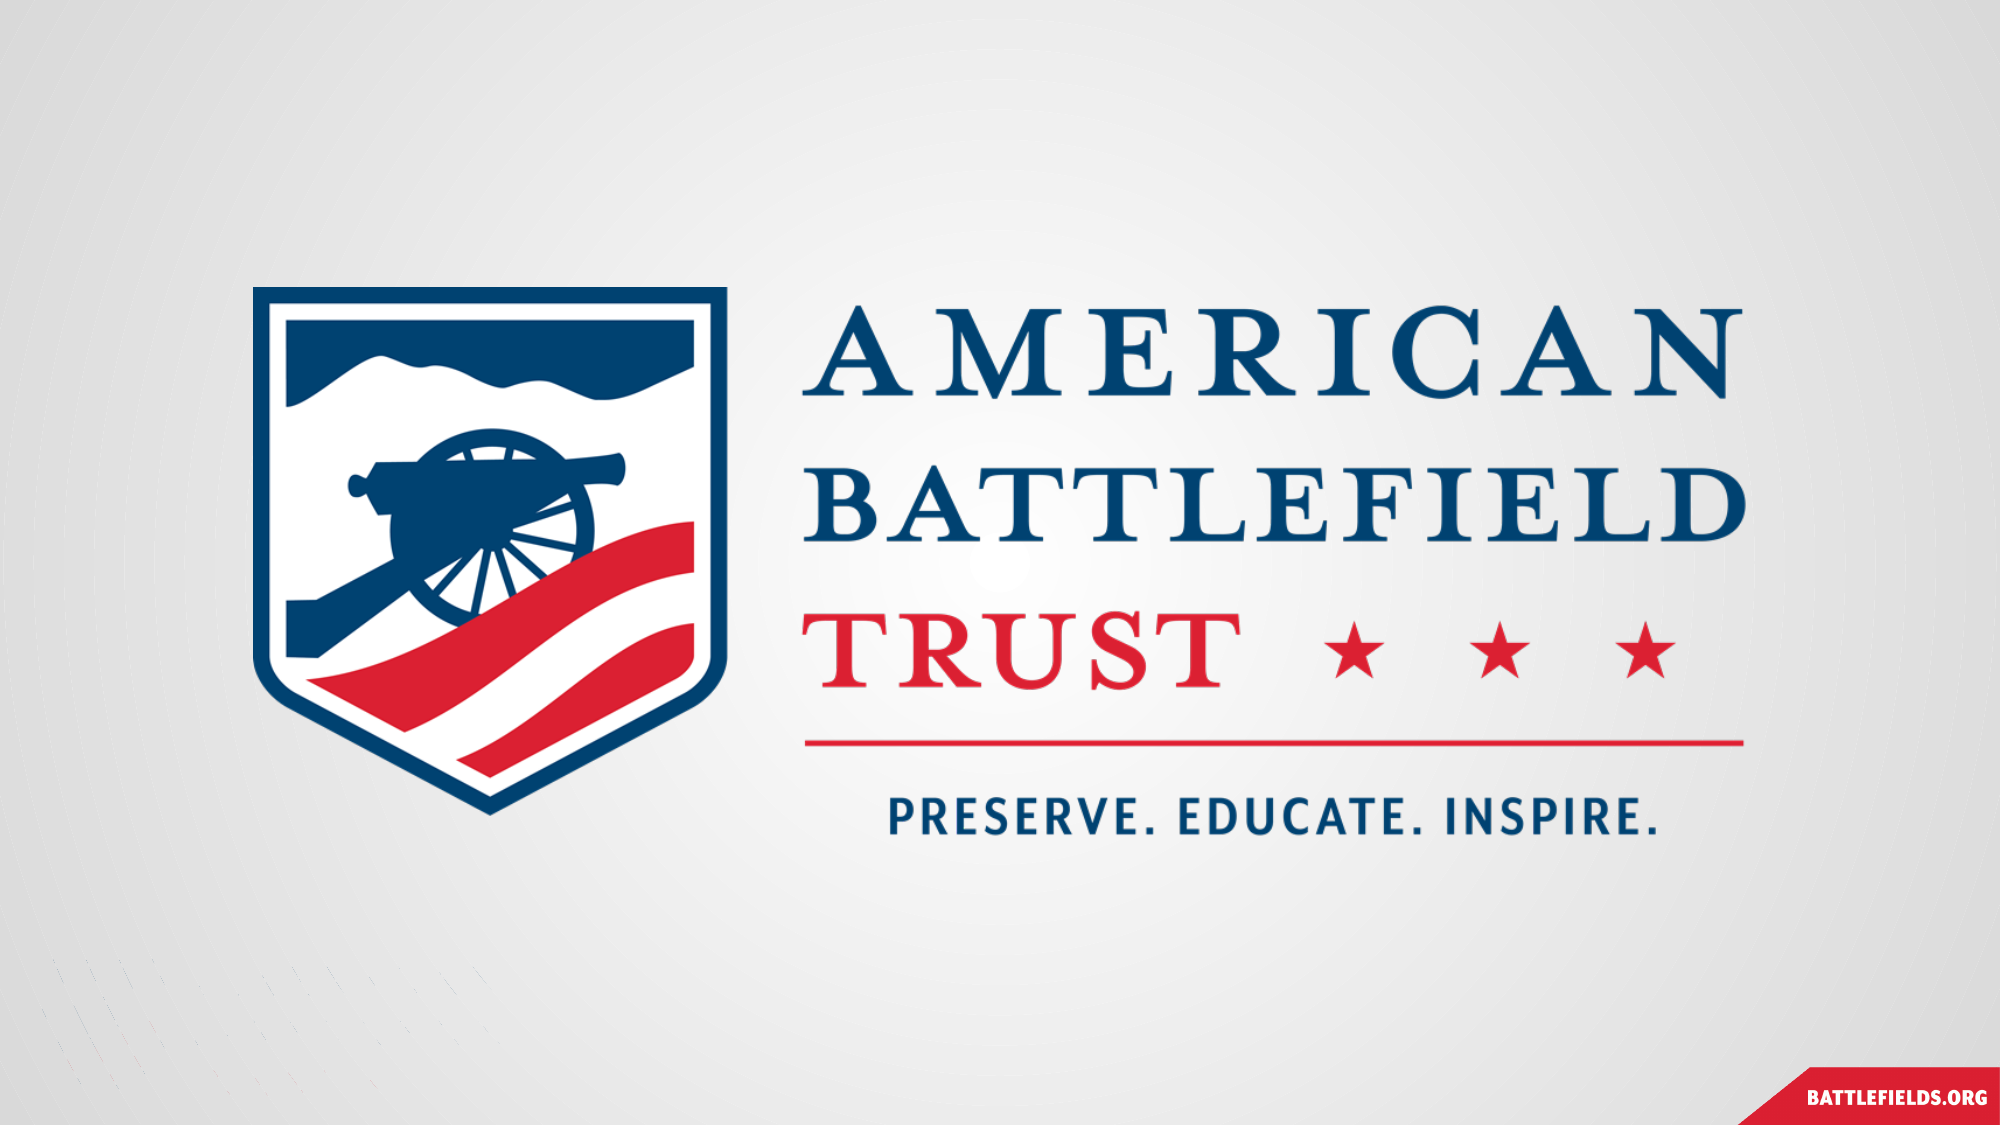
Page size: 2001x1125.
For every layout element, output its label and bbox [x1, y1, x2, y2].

picture [1737, 1067, 2000, 1125]
picture [253, 287, 1747, 838]
